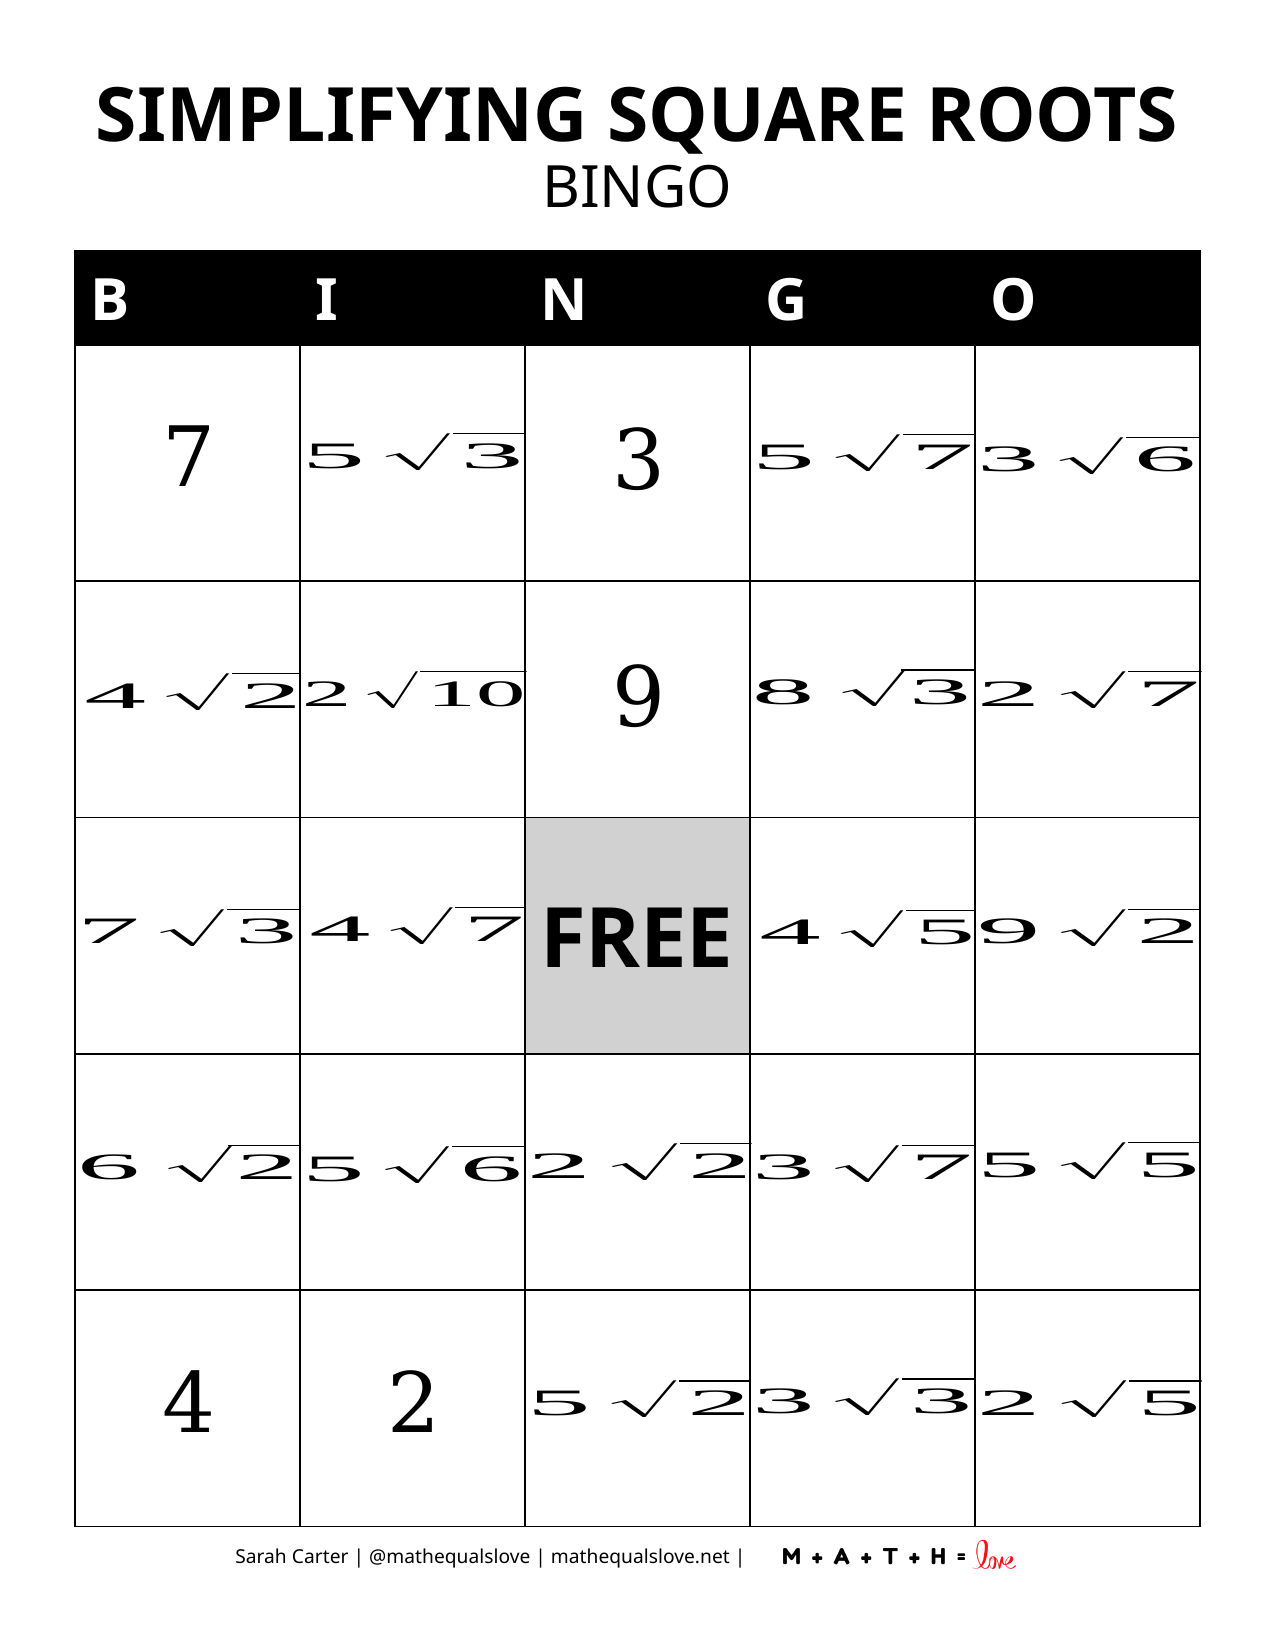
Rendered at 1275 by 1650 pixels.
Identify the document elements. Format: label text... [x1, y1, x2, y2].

table_cell [976, 818, 1199, 1053]
table_cell [526, 1055, 749, 1289]
table_cell [301, 1291, 524, 1375]
table_header G [751, 251, 974, 344]
table_header I [301, 251, 524, 344]
table_cell [751, 1055, 974, 1289]
table_cell [526, 346, 749, 432]
table_cell [751, 818, 974, 1053]
table_cell [76, 582, 299, 817]
table_cell [76, 1423, 299, 1526]
text_box SIMPLIFYING SQUARE ROOTS [74, 59, 1200, 165]
table_cell [301, 818, 524, 1053]
table_cell [976, 582, 1199, 817]
table_cell FREE [526, 818, 749, 1053]
table_header B [76, 251, 299, 344]
text_box 9 [525, 669, 753, 717]
table_cell [526, 717, 749, 817]
table_cell [526, 480, 749, 580]
text_box 2 [303, 1375, 528, 1423]
table_cell [76, 1291, 299, 1375]
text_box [220, 1535, 1055, 1576]
table_cell [976, 346, 1199, 580]
text_box 7 [75, 429, 303, 477]
table_cell [976, 1291, 1199, 1526]
table_cell [301, 582, 524, 817]
table_cell [526, 582, 749, 669]
text_box 3 [525, 432, 753, 480]
table_cell [526, 1291, 749, 1526]
table_header O [976, 251, 1199, 344]
table_cell [301, 1423, 524, 1526]
table_cell [76, 1055, 299, 1289]
table_cell [76, 477, 299, 580]
table_cell [751, 1291, 974, 1526]
table_cell [751, 346, 974, 580]
text_box 4 [75, 1375, 303, 1423]
table_cell [301, 1055, 524, 1289]
table_cell [301, 346, 524, 580]
table_cell [751, 582, 974, 817]
text_box BINGO [74, 165, 1200, 226]
table_header N [526, 251, 749, 344]
table_cell [76, 346, 299, 429]
table_cell [76, 818, 299, 1053]
table_cell [976, 1055, 1199, 1289]
